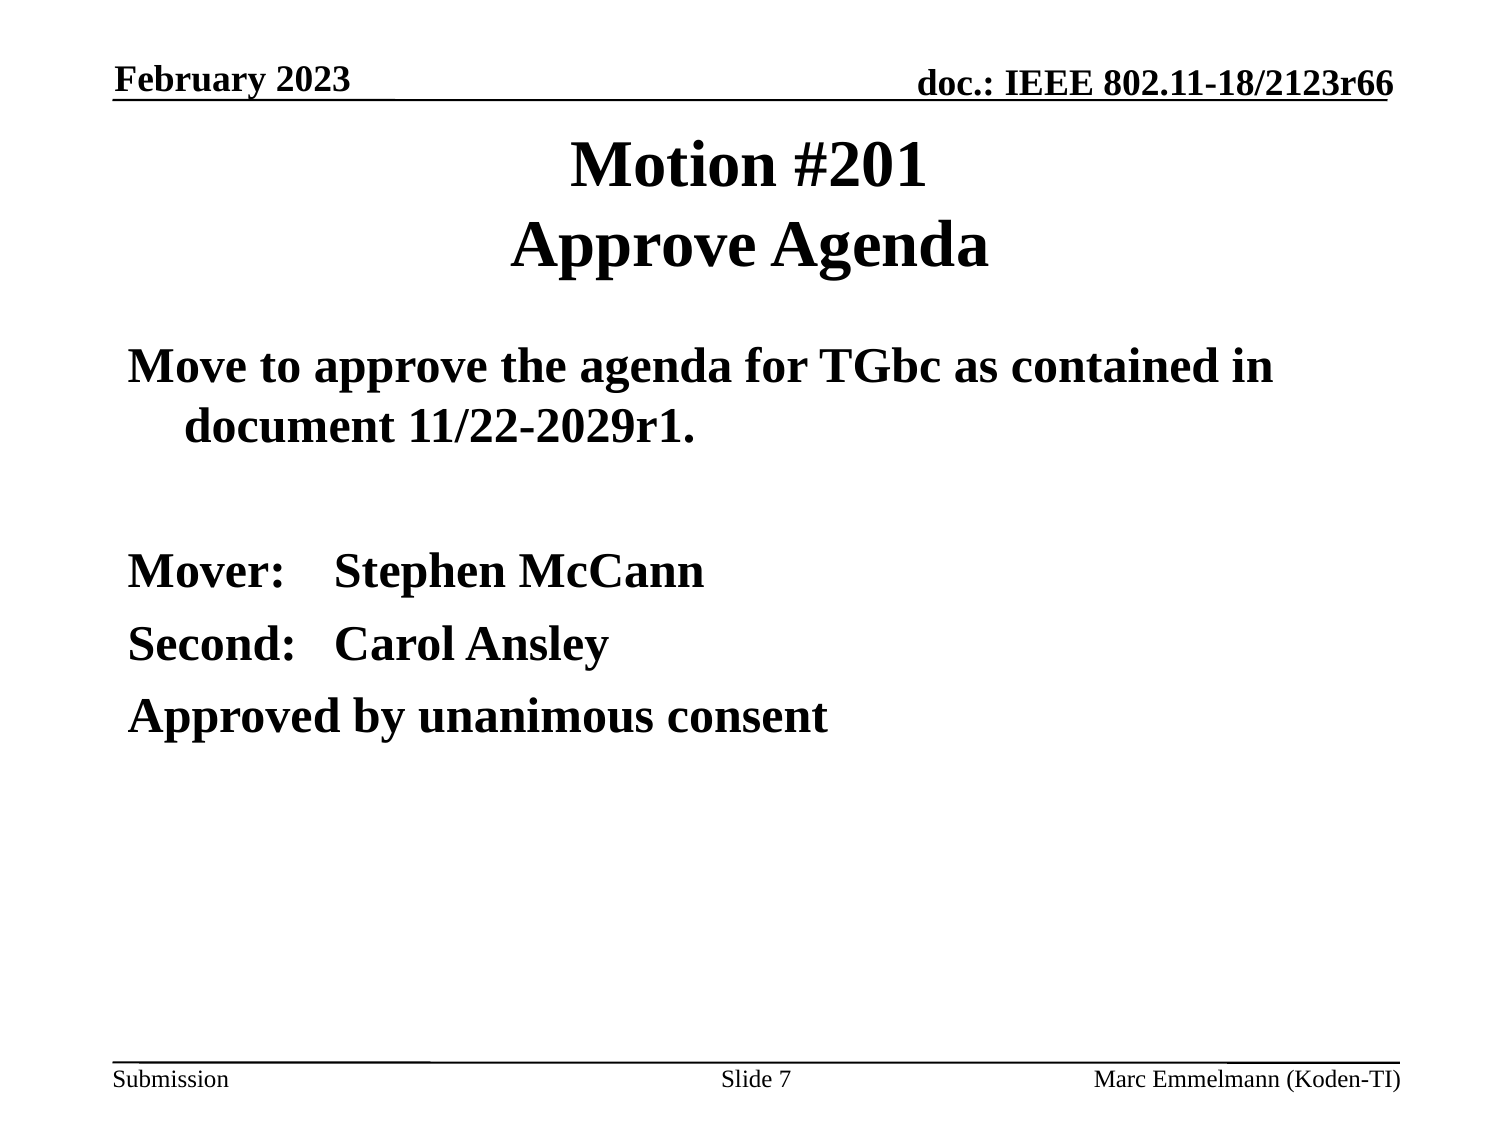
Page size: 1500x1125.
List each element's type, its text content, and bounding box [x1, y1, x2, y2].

footer Marc Emmelmann (Koden-TI) [878, 1061, 1402, 1093]
slide_number Slide 7 [712, 1061, 800, 1123]
list Move to approve the agenda for TGbc as contained in document 11/22-2029r1. Mover: Stephen McCann Second: Carol Ansley Approved by unanimous consent [112, 324, 1388, 1000]
title Motion #201 Approve Agenda [112, 112, 1388, 288]
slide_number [114, 54, 423, 100]
